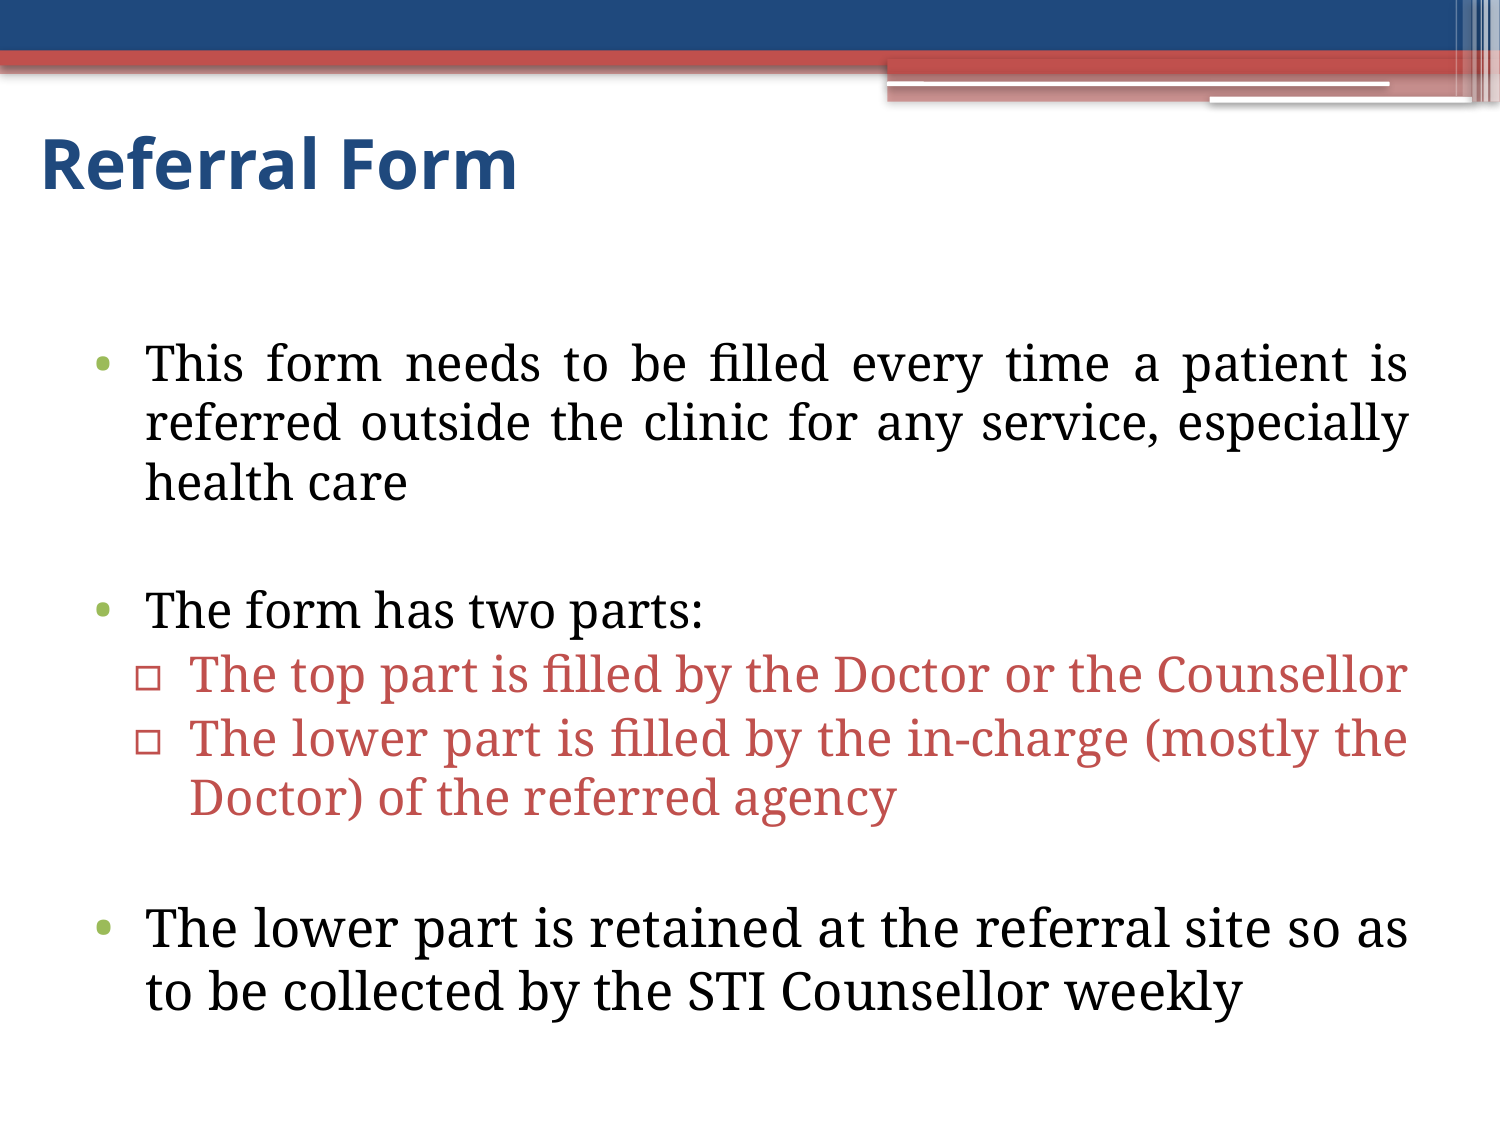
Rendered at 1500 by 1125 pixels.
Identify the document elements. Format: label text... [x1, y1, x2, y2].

list This form needs to be filled every time a patient is referred outside the clinic for any service, especially health care The form has two parts: The top part is filled by the Doctor or the Counsellor The lower part is filled by the in-charge (mostly the Doctor) of the referred agency The lower part is retained at the referral site so as to be collected by the STI Counsellor weekly [75, 324, 1425, 1075]
title Referral Form [24, 112, 1375, 288]
